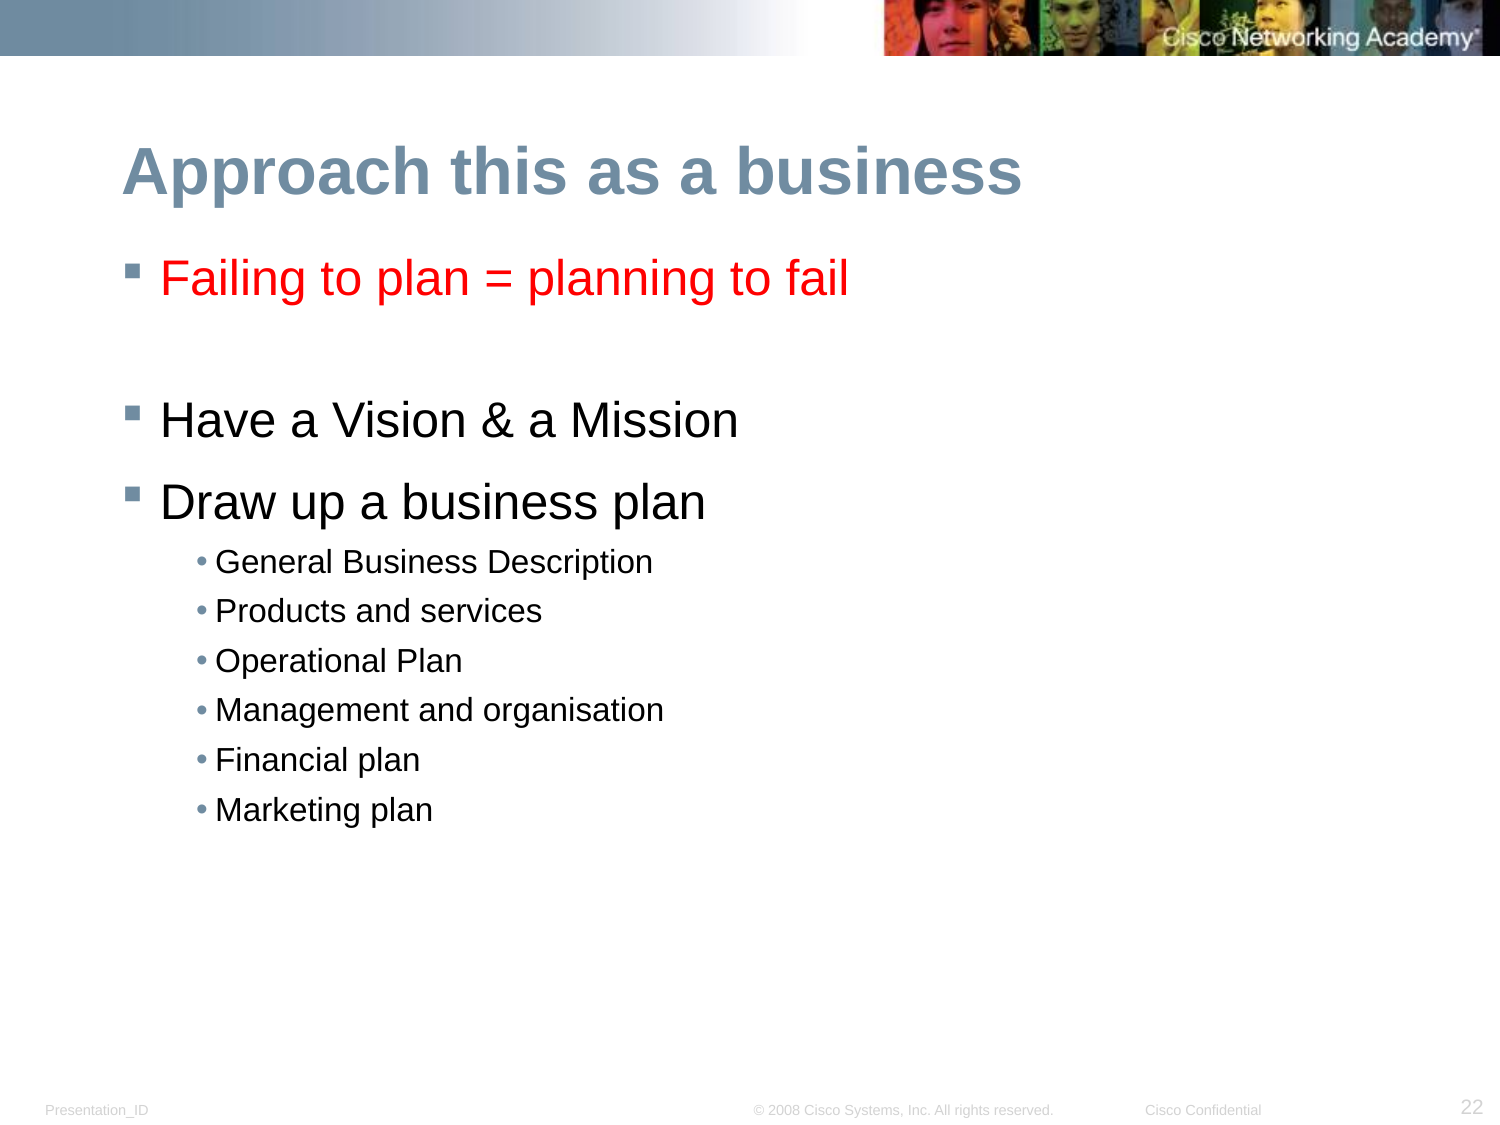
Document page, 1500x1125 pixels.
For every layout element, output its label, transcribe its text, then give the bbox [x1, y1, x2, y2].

list Failing to plan = planning to fail Have a Vision & a Mission Draw up a business plan General Business Description Products and services Operational Plan Management and organisation Financial plan Marketing plan [107, 243, 1411, 1071]
picture [0, 0, 1500, 56]
title Approach this as a business [107, 77, 1444, 216]
